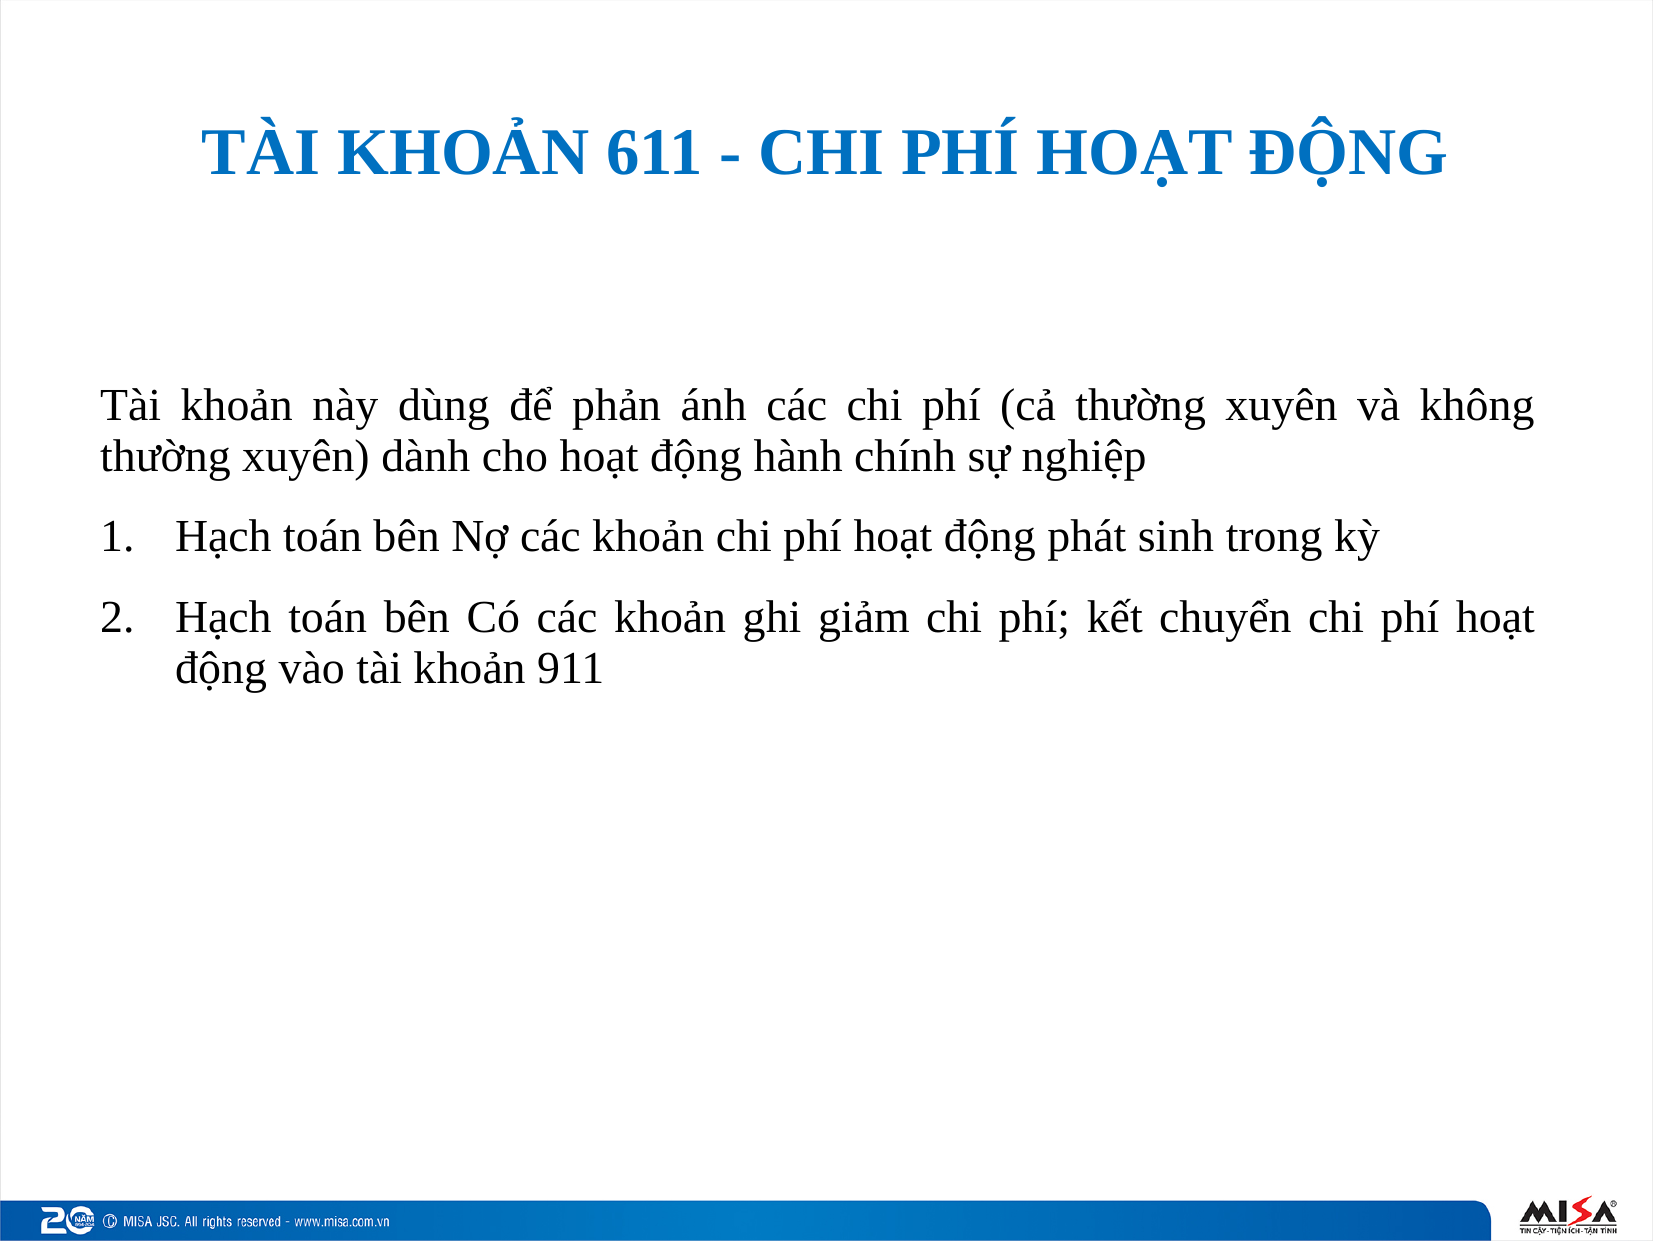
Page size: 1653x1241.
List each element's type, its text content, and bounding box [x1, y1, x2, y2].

title TÀI KHOẢN 611 - CHI PHÍ HOẠT ĐỘNG [82, 49, 1570, 256]
picture [0, 0, 1653, 1241]
list Tài khoản này dùng để phản ánh các chi phí (cả thường xuyên và không thường xuyên) dành cho hoạt động hành chính sự nghiệp Hạch toán bên Nợ các khoản chi phí hoạt động phát sinh trong kỳ Hạch toán bên Có các khoản ghi giảm chi phí; kết chuyển chi phí hoạt động vào tài khoản 911 [82, 290, 1537, 1009]
